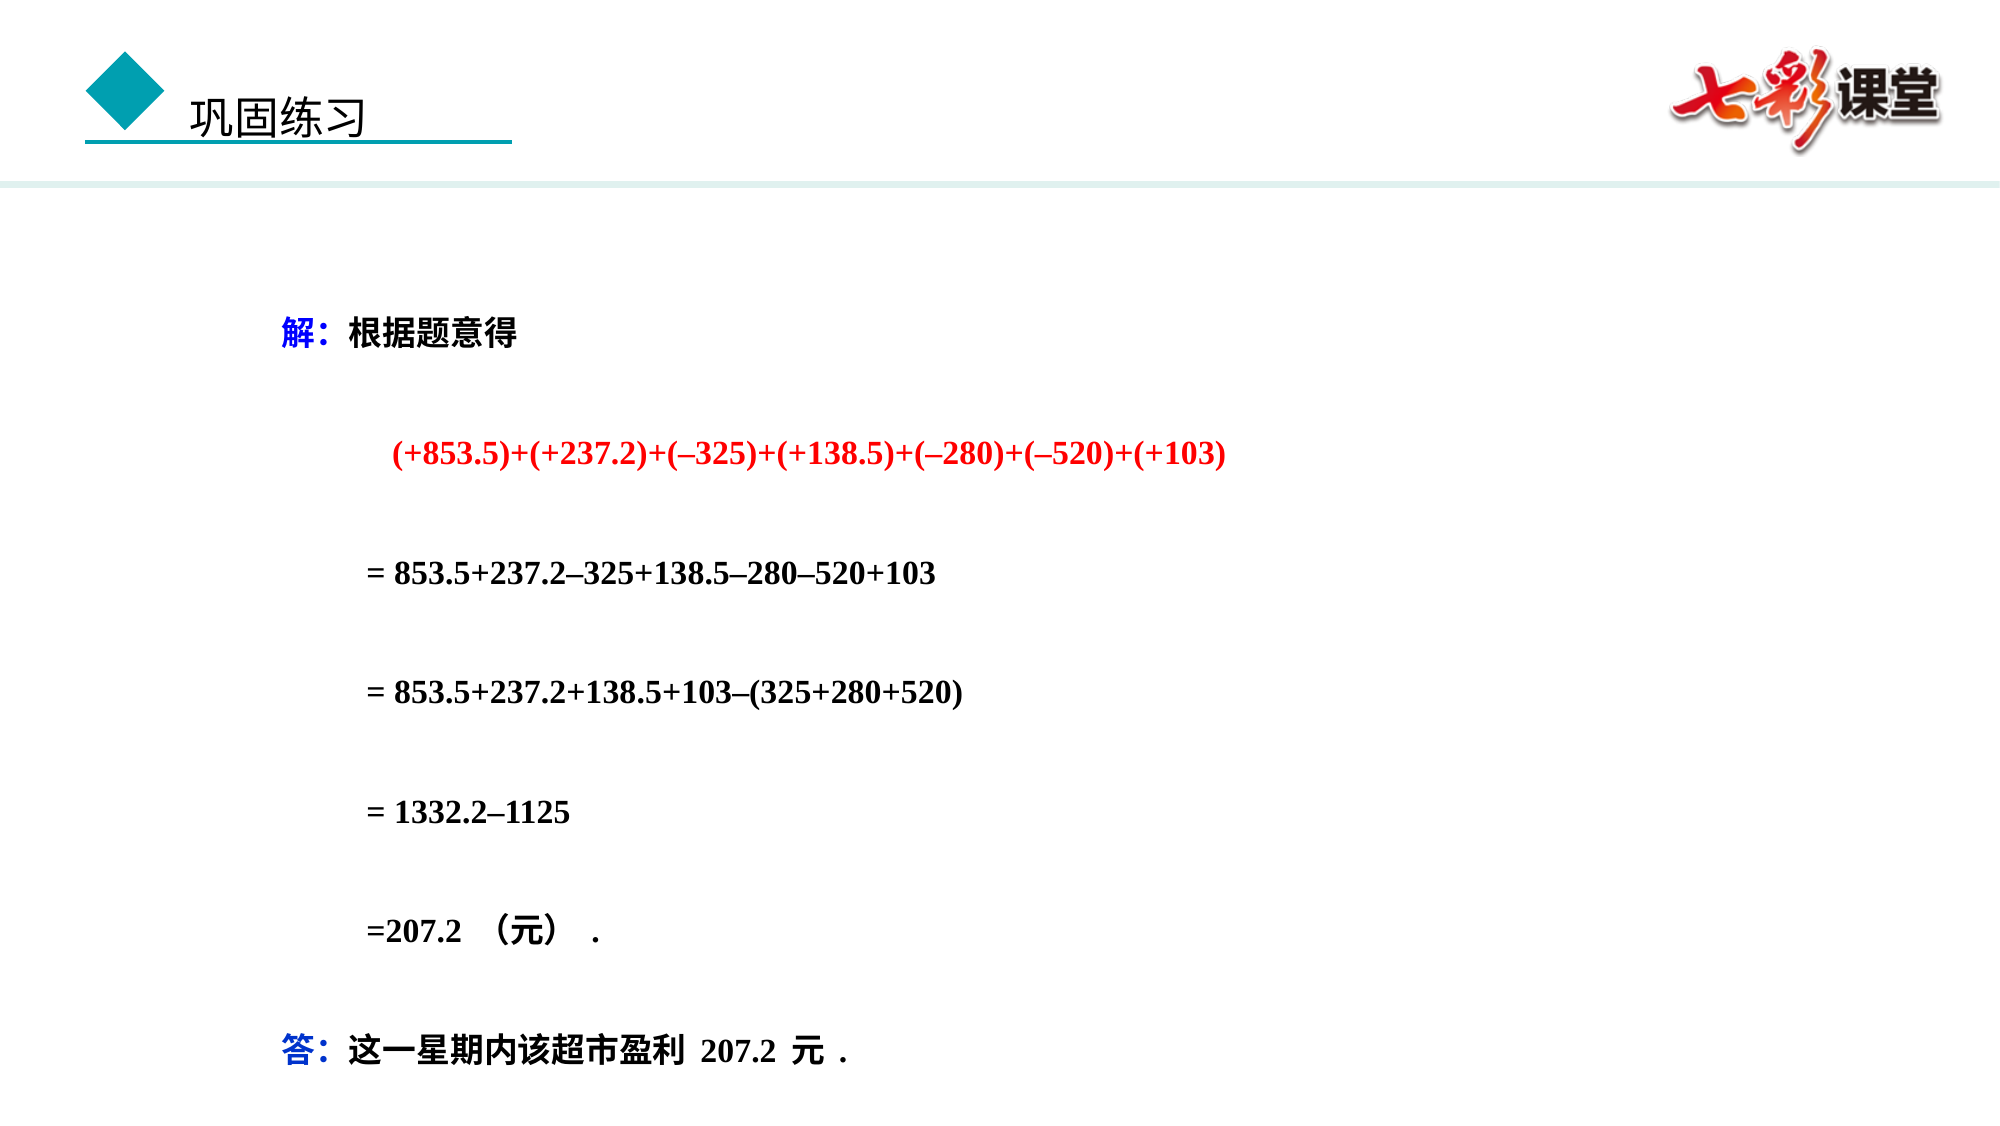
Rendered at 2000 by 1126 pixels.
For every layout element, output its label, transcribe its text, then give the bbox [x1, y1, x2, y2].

text_box 解：根据题意得 (+853.5)+(+237.2)+(–325)+(+138.5)+(–280)+(–520)+(+103) = 853.5+237.2–325+138.5–280–520+103 = 853.5+237.2+138.5+103–(325+280+520) = 1332.2–1125 =207.2（元）. 答：这一星期内该超市盈利207.2元. [261, 222, 1922, 1079]
picture [1666, 42, 1948, 157]
